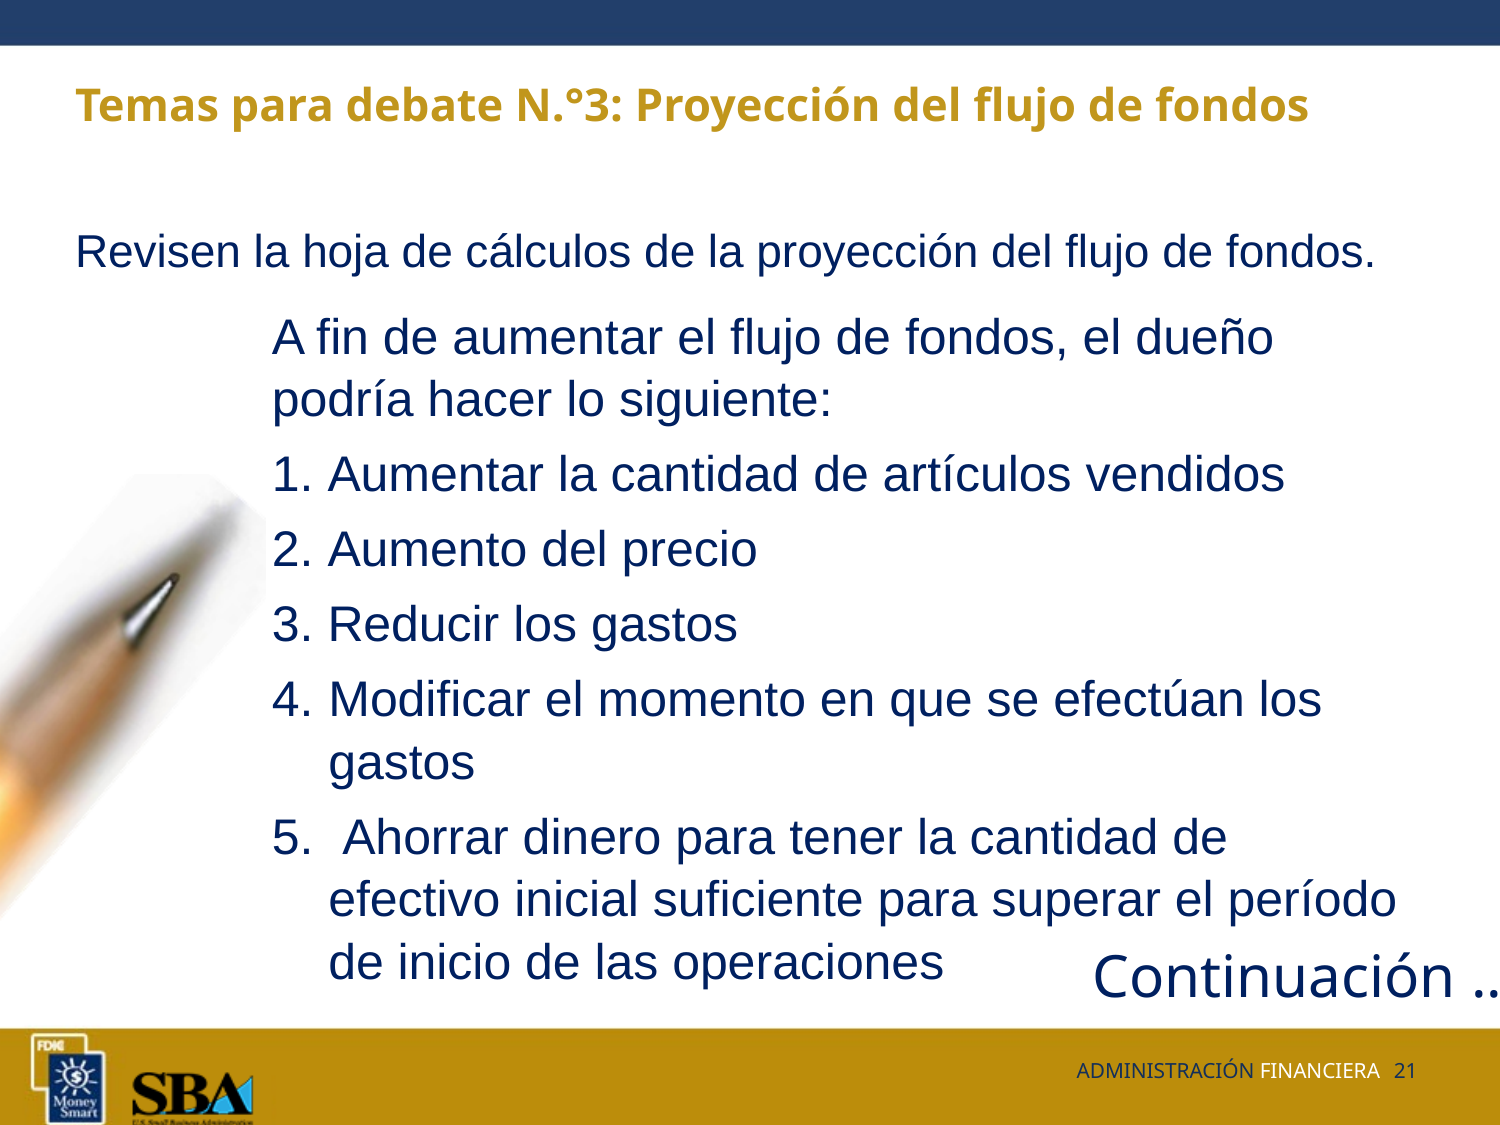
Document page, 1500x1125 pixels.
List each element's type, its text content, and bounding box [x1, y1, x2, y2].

title Temas para debate N.°3: Proyección del flujo de fondos [75, 75, 1425, 176]
list Revisen la hoja de cálculos de la proyección del flujo de fondos. [75, 221, 1425, 325]
text_box A fin de aumentar el flujo de fondos, el dueño podría hacer lo siguiente: Aumentar la cantidad de artículos vendidos Aumento del precio Reducir los gastos Modificar el momento en que se efectúan los gastos Ahorrar dinero para tener la cantidad de efectivo inicial suficiente para superar el período de inicio de las operaciones [264, 294, 1413, 997]
picture [0, 0, 1500, 1125]
text_box Continuación ... [1085, 932, 1500, 1017]
